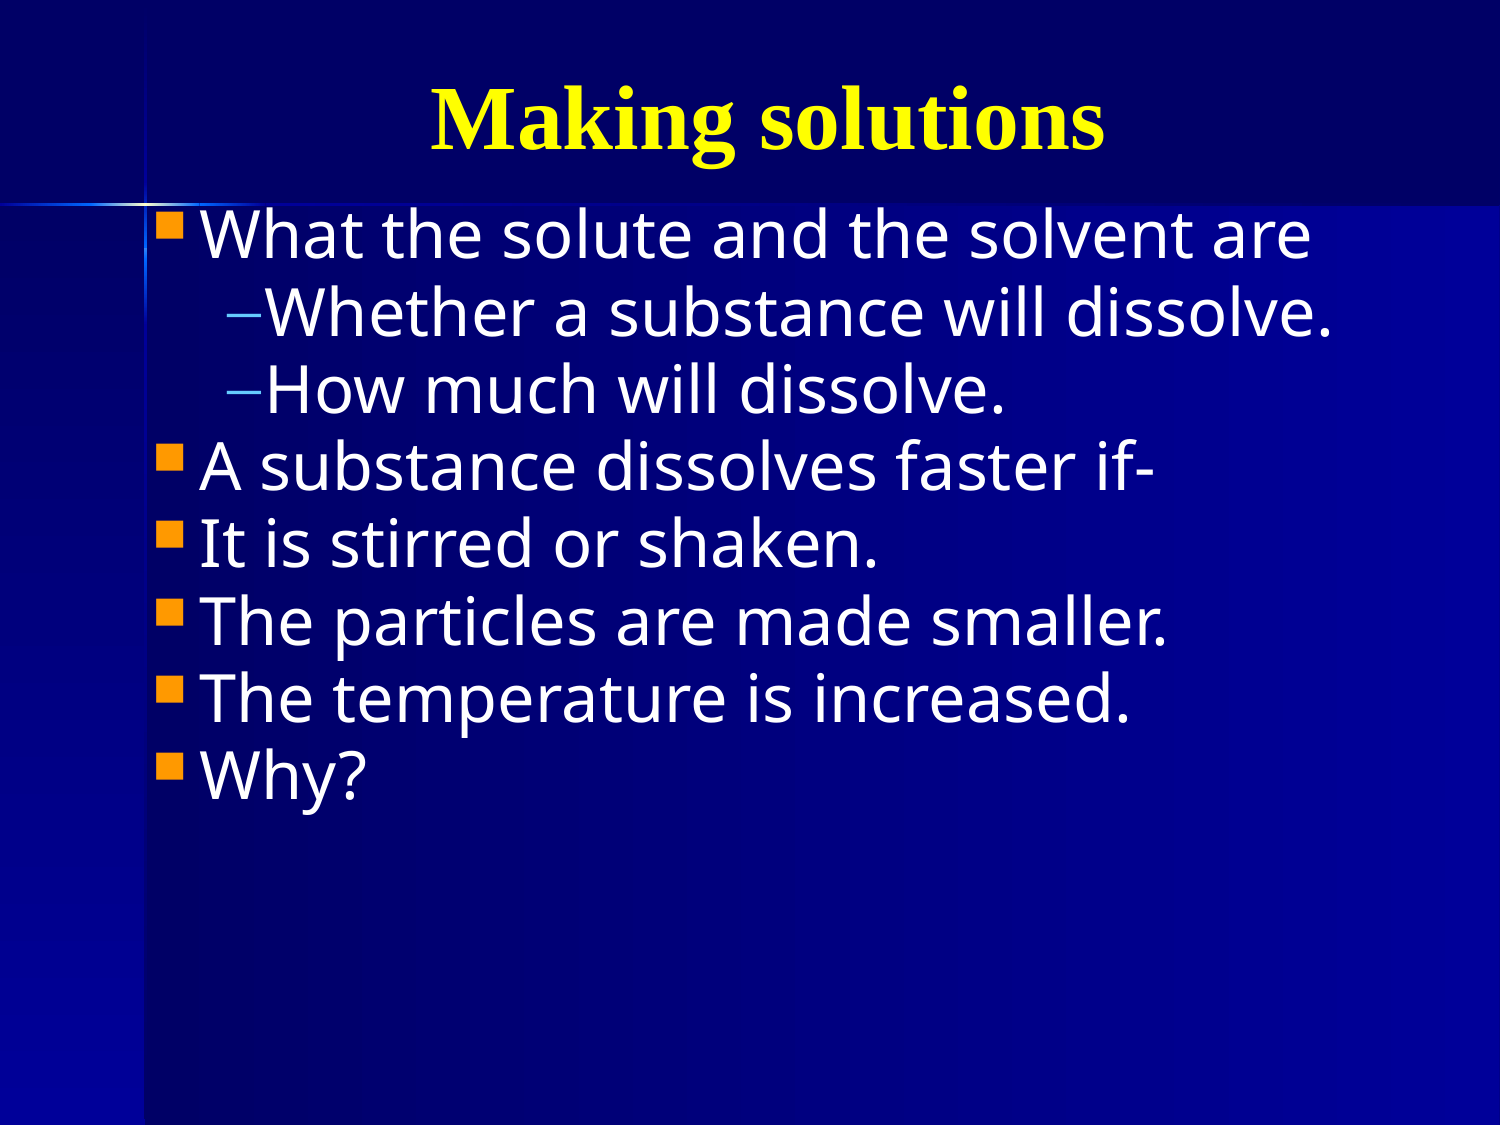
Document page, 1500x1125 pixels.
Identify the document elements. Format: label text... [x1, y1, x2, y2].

list What the solute and the solvent are Whether a substance will dissolve. How much will dissolve. A substance dissolves faster if- It is stirred or shaken. The particles are made smaller. The temperature is increased. Why? [137, 199, 1413, 1001]
title Making solutions [149, 49, 1388, 199]
